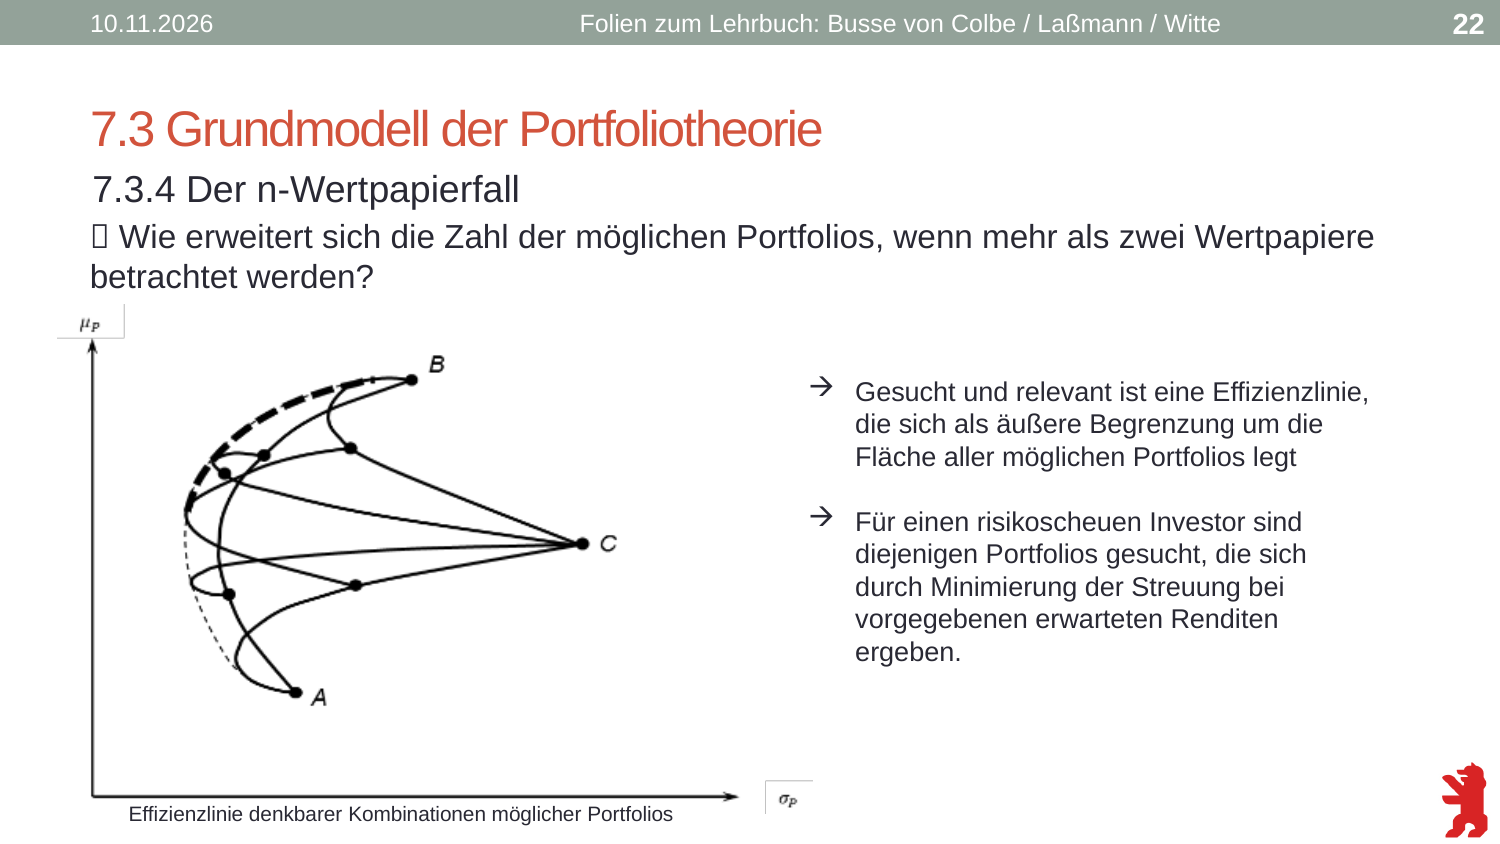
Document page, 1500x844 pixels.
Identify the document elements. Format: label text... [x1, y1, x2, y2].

text_box  Wie erweitert sich die Zahl der möglichen Portfolios, wenn mehr als zwei Wertpapiere betrachtet werden? [75, 208, 1410, 303]
title 7.3 Grundmodell der Portfoliotheorie [75, 65, 1425, 188]
footer Folien zum Lehrbuch: Busse von Colbe / Laßmann / Witte [562, 2, 1238, 43]
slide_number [75, 2, 550, 43]
text_box Effizienzlinie denkbarer Kombinationen möglicher Portfolios [114, 822, 689, 833]
picture [1434, 760, 1500, 844]
text_box Gesucht und relevant ist eine Effizienzlinie, die sich als äußere Begrenzung um die Fläche aller möglichen Portfolios legt Für einen risikoscheuen Investor sind diejenigen Portfolios gesucht, die sich durch Minimierung der Streuung bei vorgegebenen erwarteten Renditen ergeben. [821, 366, 1391, 674]
slide_number 22 [1325, 2, 1500, 43]
picture [57, 303, 813, 814]
text_box 7.3.4 Der n-Wertpapierfall [77, 157, 536, 208]
